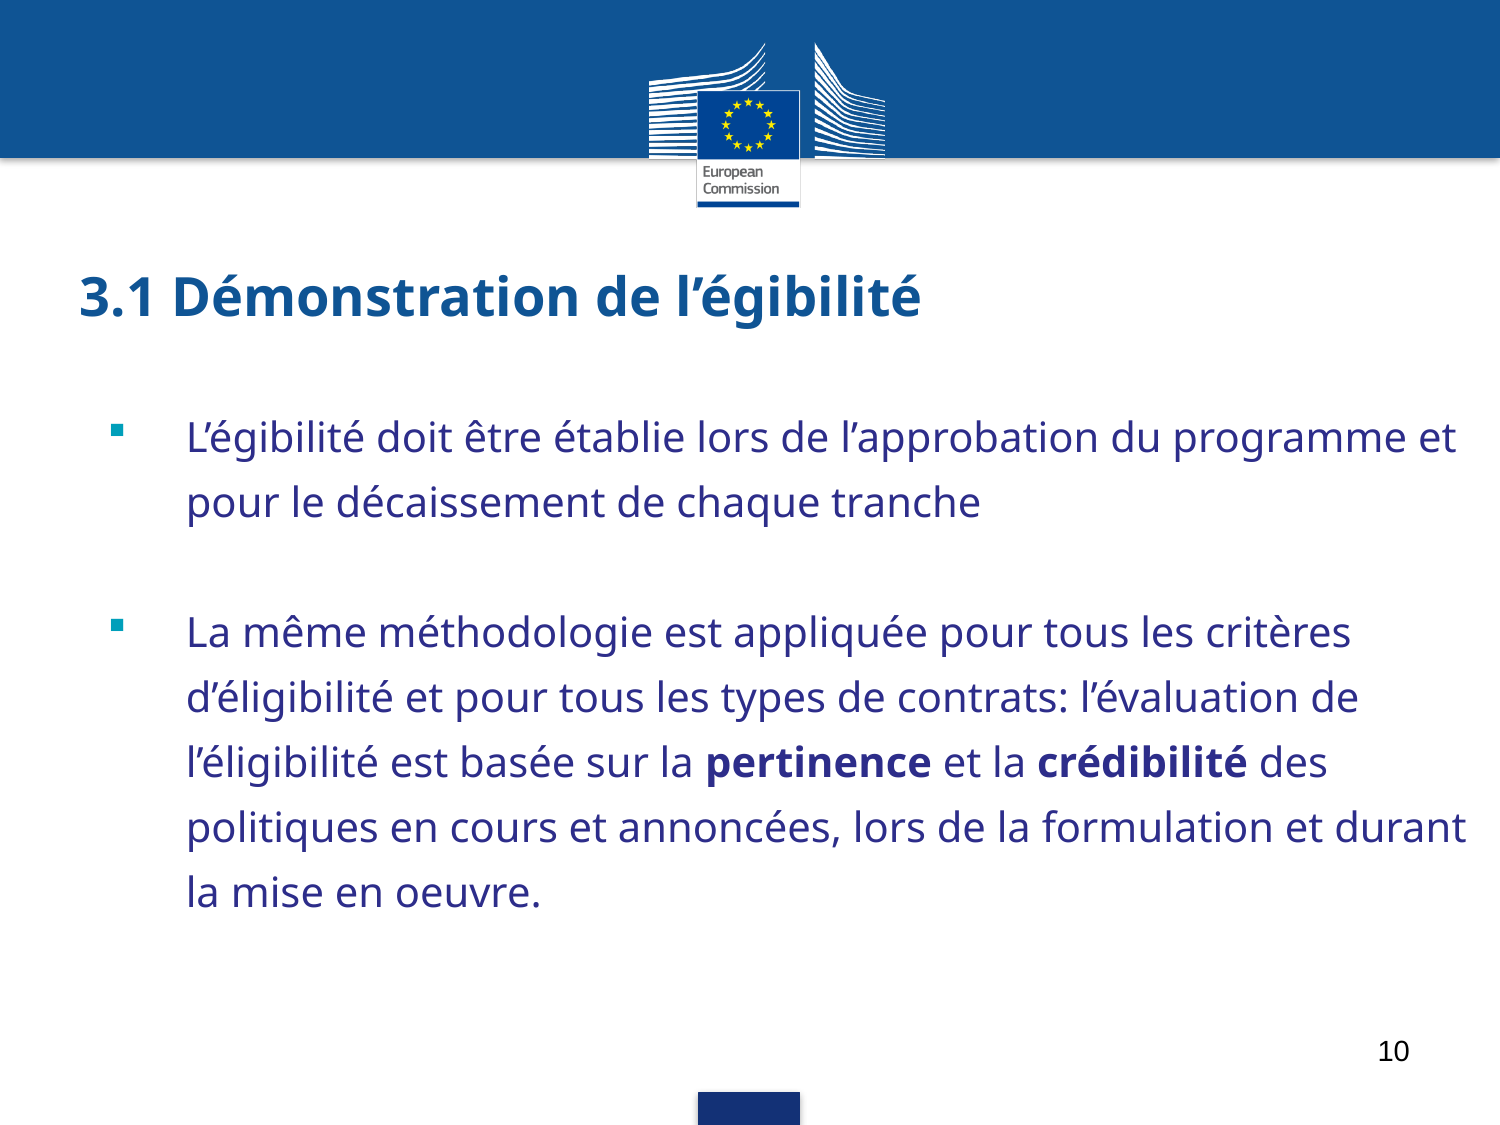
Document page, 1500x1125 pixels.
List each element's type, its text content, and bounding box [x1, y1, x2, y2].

slide_number 10 [1074, 1024, 1425, 1103]
title 3.1 Démonstration de l’égibilité [64, 231, 1416, 337]
list L’égibilité doit être établie lors de l’approbation du programme et pour le décaissement de chaque tranche La même méthodologie est appliquée pour tous les critères d’éligibilité et pour tous les types de contrats: l’évaluation de l’éligibilité est basée sur la pertinence et la crédibilité des politiques en cours et annoncées, lors de la formulation et durant la mise en oeuvre. [17, 337, 1483, 1059]
picture [649, 42, 885, 208]
